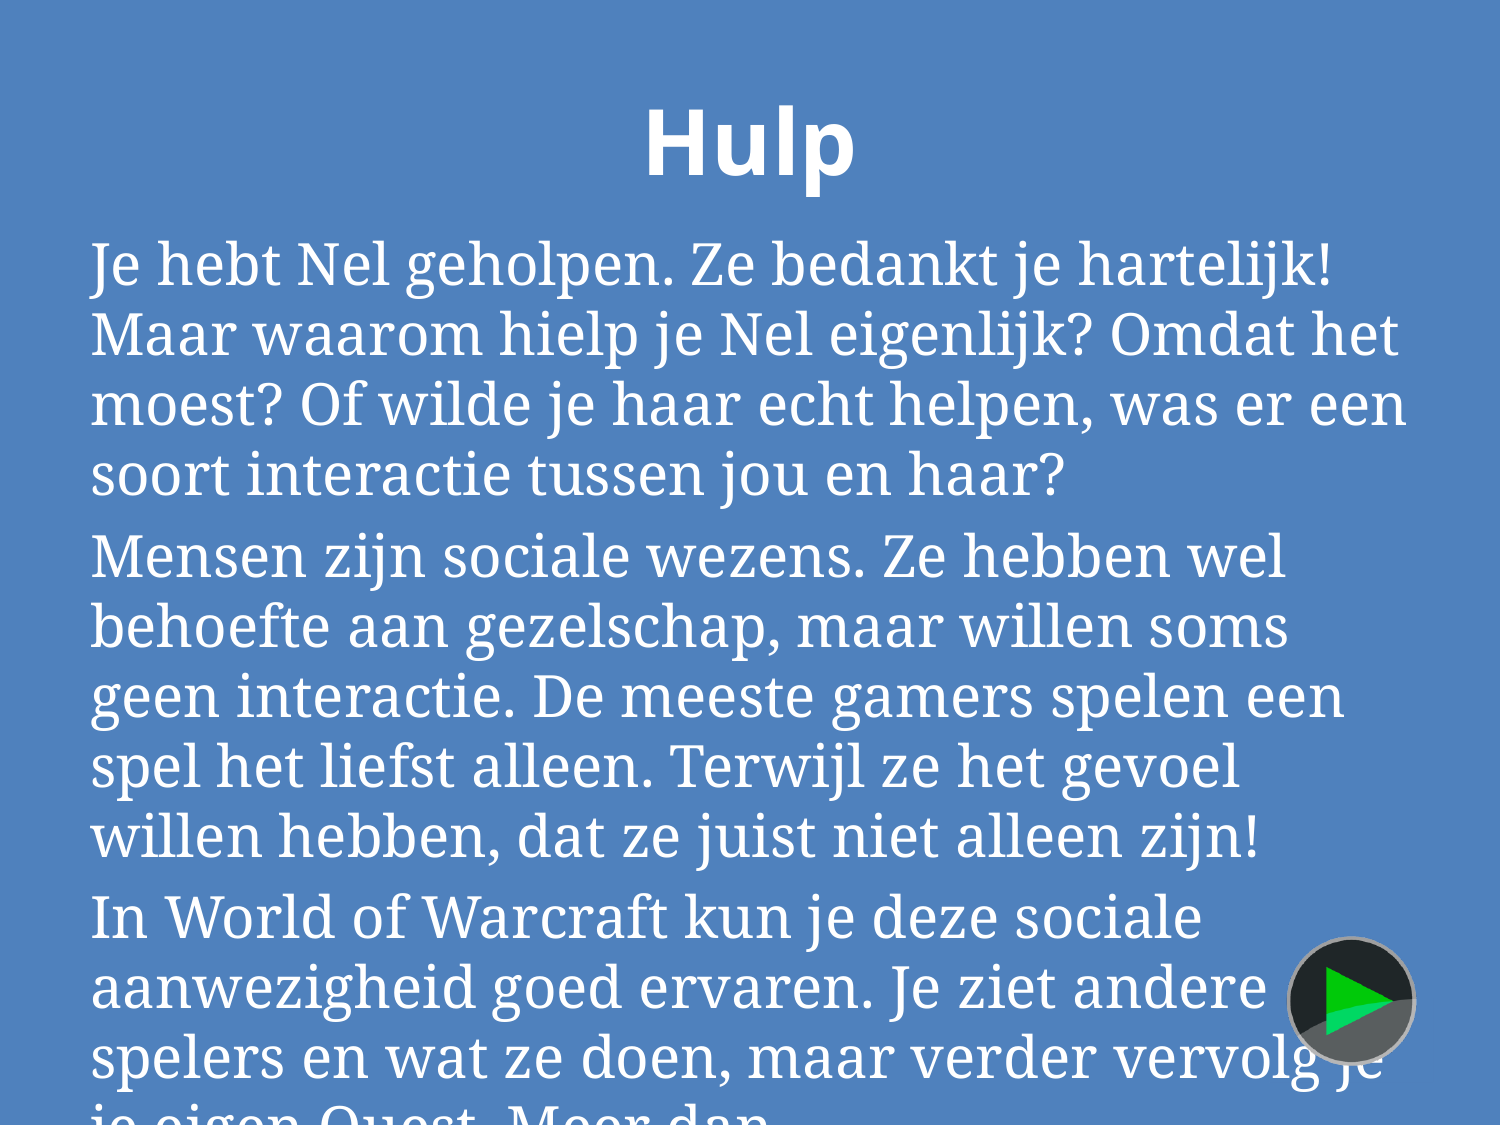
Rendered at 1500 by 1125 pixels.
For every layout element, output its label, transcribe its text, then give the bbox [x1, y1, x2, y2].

picture [1269, 917, 1434, 1083]
list Je hebt Nel geholpen. Ze bedankt je hartelijk! Maar waarom hielp je Nel eigenlijk? Omdat het moest? Of wilde je haar echt helpen, was er een soort interactie tussen jou en haar? Mensen zijn sociale wezens. Ze hebben wel behoefte aan gezelschap, maar willen soms geen interactie. De meeste gamers spelen een spel het liefst alleen. Terwijl ze het gevoel willen hebben, dat ze juist niet alleen zijn! In World of Warcraft kun je deze sociale aanwezigheid goed ervaren. Je ziet andere spelers en wat ze doen, maar verder vervolg je je eigen Quest. Meer dan VIRTUEEL GEZELSCHAP is het dus niet. [75, 219, 1436, 1106]
title Hulp [75, 45, 1425, 219]
